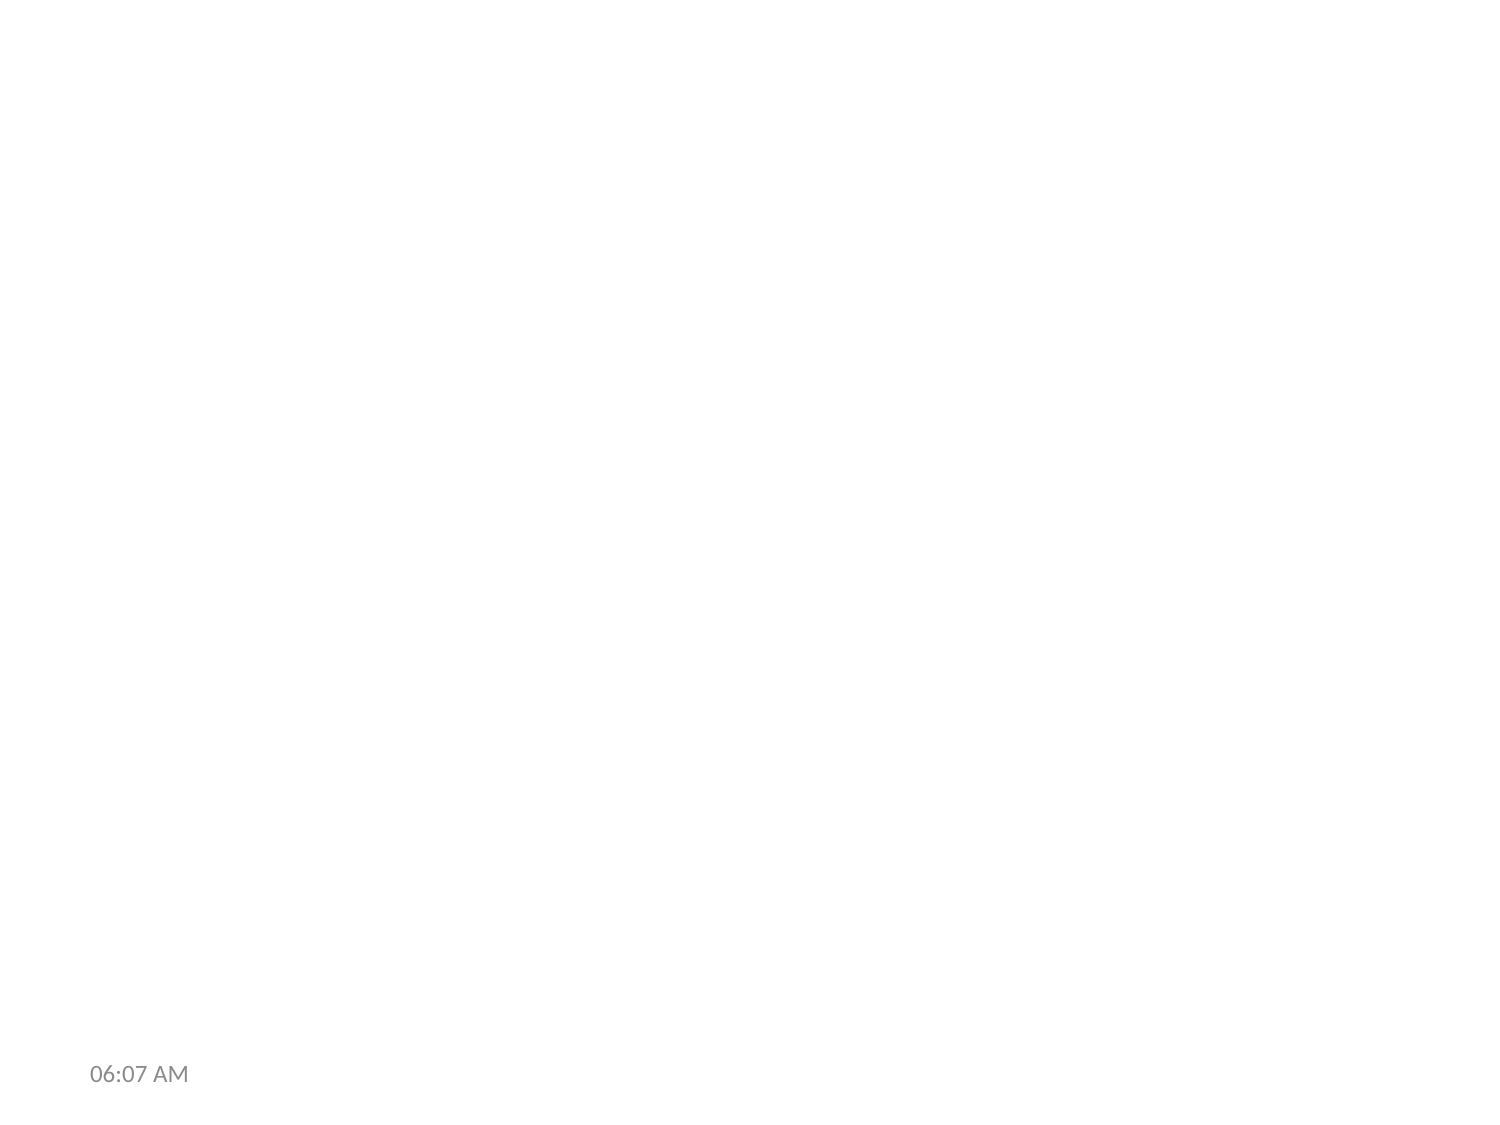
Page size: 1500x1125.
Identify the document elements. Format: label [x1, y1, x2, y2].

slide_number [75, 1042, 425, 1103]
